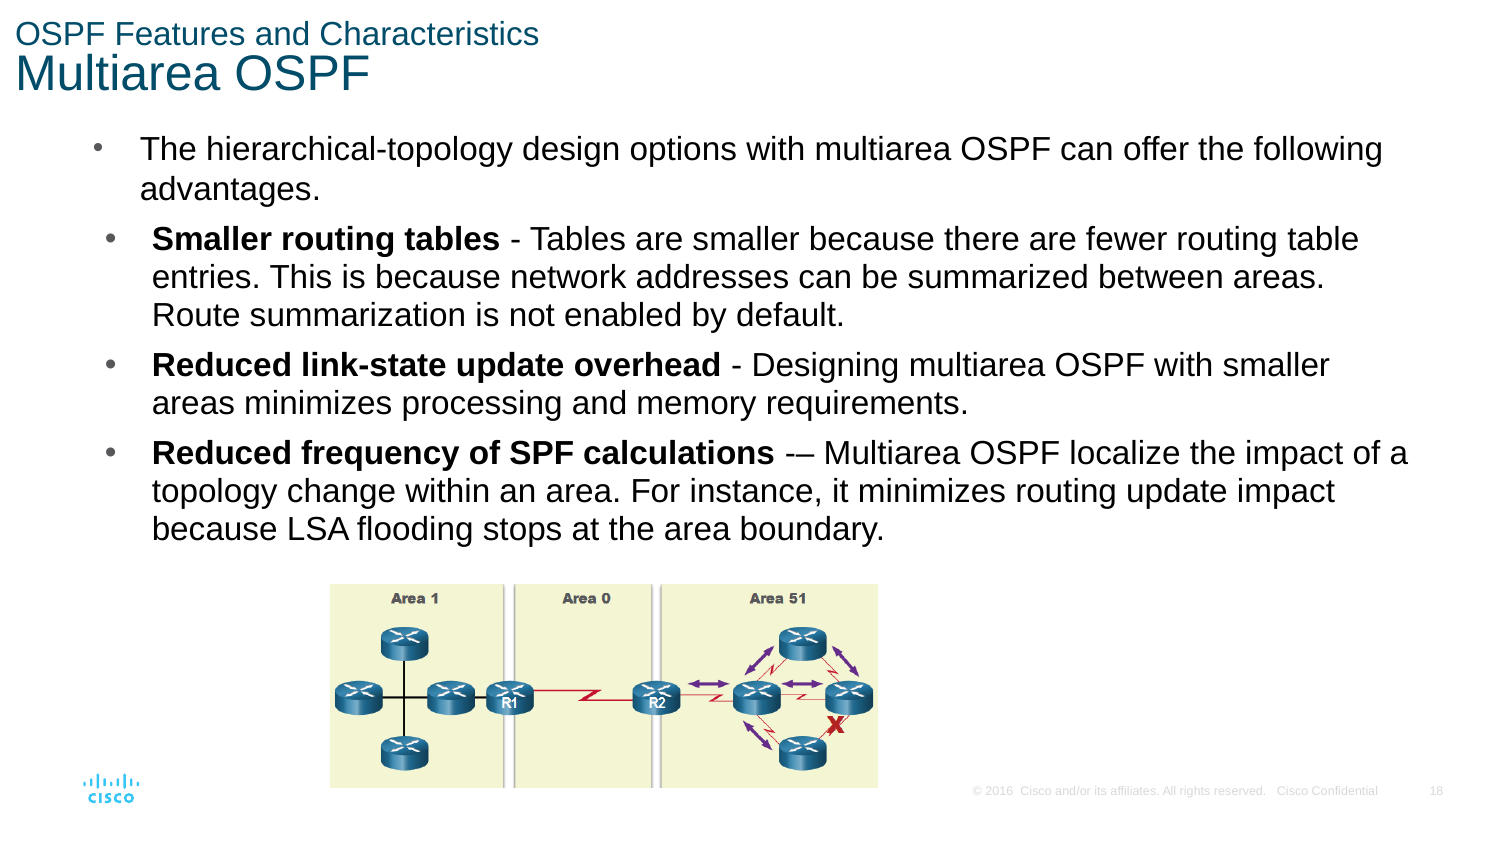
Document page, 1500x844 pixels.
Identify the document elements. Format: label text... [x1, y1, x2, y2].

picture [329, 584, 878, 789]
title OSPF Features and Characteristics Multiarea OSPF [0, 0, 1369, 121]
list The hierarchical-topology design options with multiarea OSPF can offer the following advantages. Smaller routing tables - Tables are smaller because there are fewer routing table entries. This is because network addresses can be summarized between areas. Route summarization is not enabled by default. Reduced link-state update overhead - Designing multiarea OSPF with smaller areas minimizes processing and memory requirements. Reduced frequency of SPF calculations -– Multiarea OSPF localize the impact of a topology change within an area. For instance, it minimizes routing update impact because LSA flooding stops at the area boundary. [77, 120, 1437, 570]
